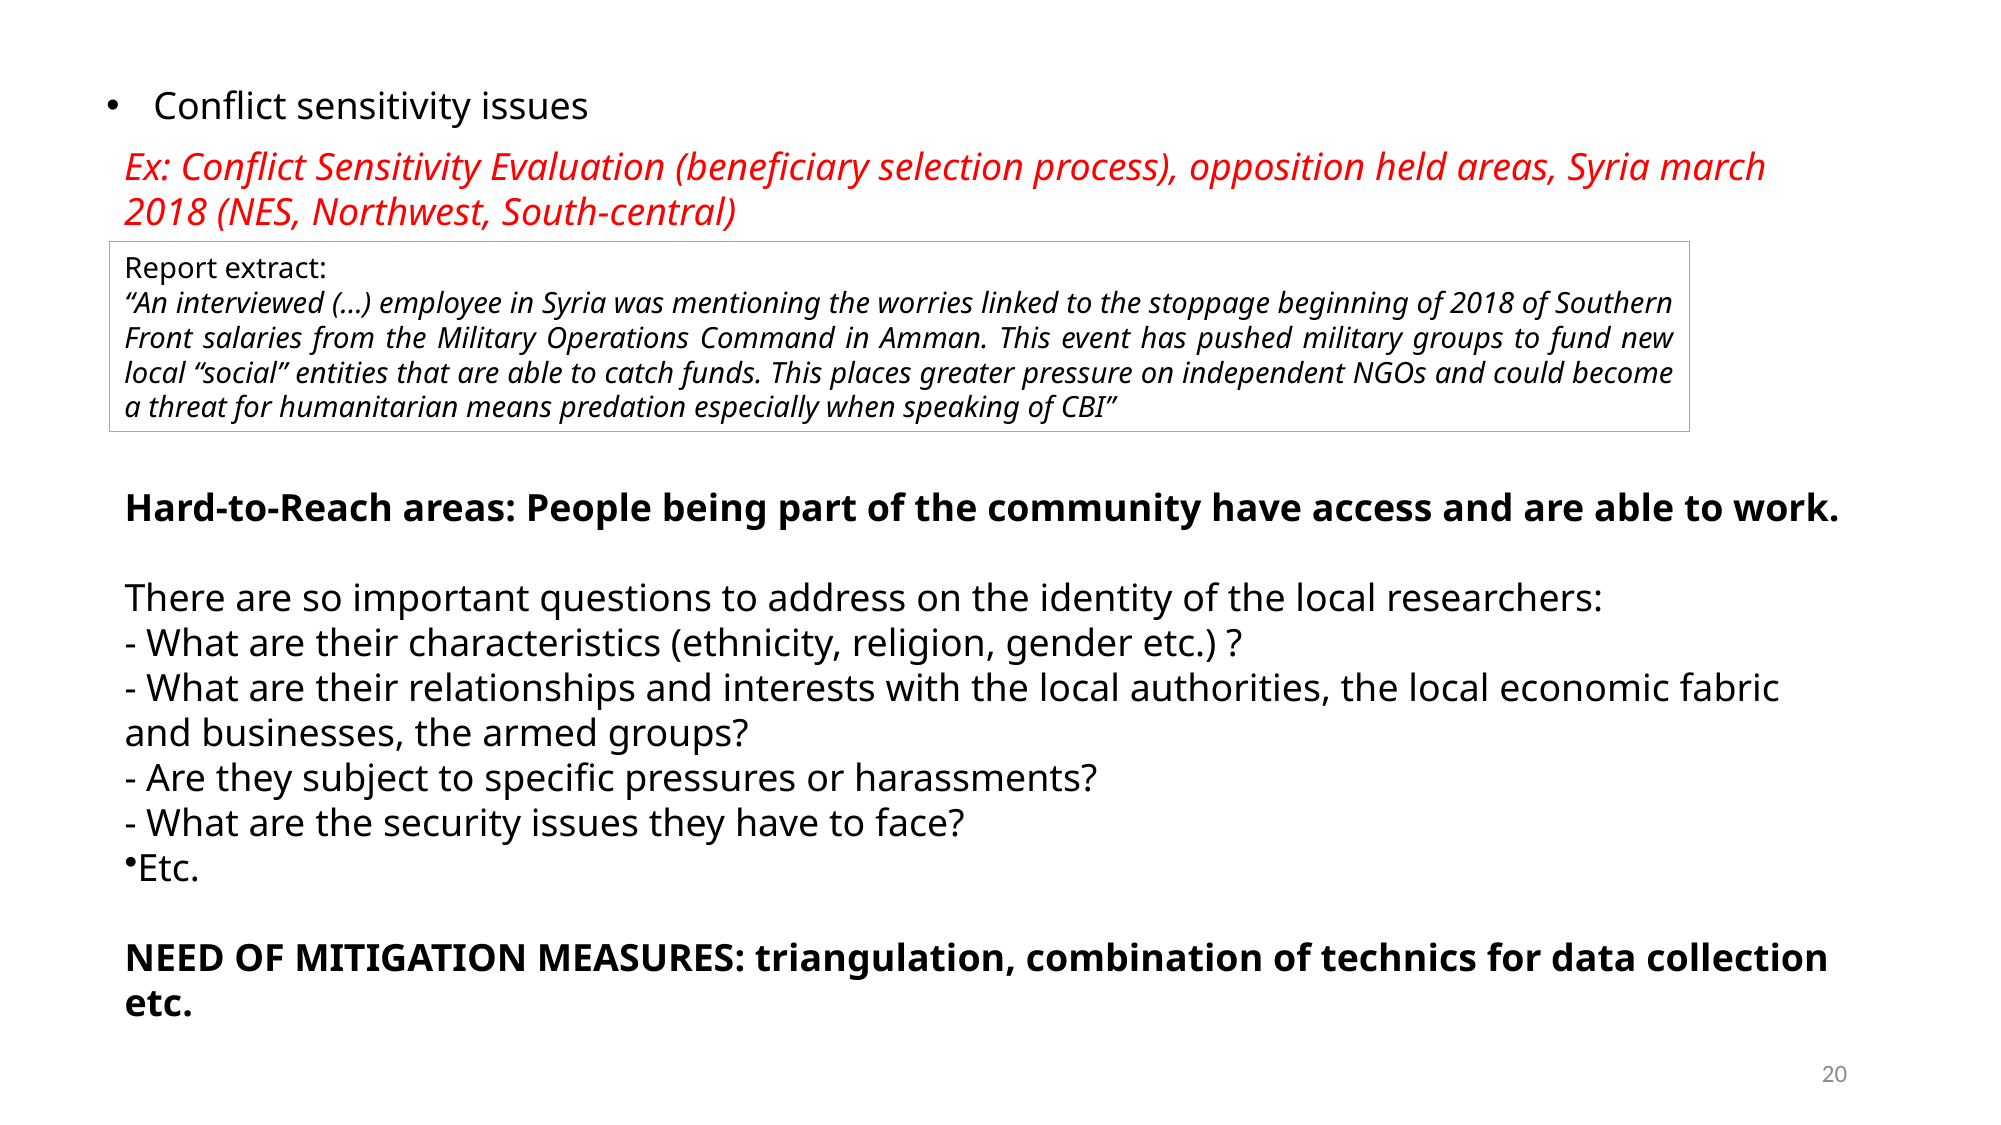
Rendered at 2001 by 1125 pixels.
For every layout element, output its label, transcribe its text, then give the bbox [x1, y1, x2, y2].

text_box Conflict sensitivity issues [91, 74, 1863, 135]
text_box Report extract: “An interviewed (…) employee in Syria was mentioning the worries linked to the stoppage beginning of 2018 of Southern Front salaries from the Military Operations Command in Amman. This event has pushed military groups to fund new local “social” entities that are able to catch funds. This places greater pressure on independent NGOs and could become a threat for humanitarian means predation especially when speaking of CBI” [109, 241, 1690, 432]
text_box Ex: Conflict Sensitivity Evaluation (beneficiary selection process), opposition held areas, Syria march 2018 (NES, Northwest, South-central) [109, 135, 1803, 241]
text_box Hard-to-Reach areas: People being part of the community have access and are able to work. There are so important questions to address on the identity of the local researchers: - What are their characteristics (ethnicity, religion, gender etc.) ? - What are their relationships and interests with the local authorities, the local economic fabric and businesses, the armed groups? - Are they subject to specific pressures or harassments? - What are the security issues they have to face? Etc. NEED OF MITIGATION MEASURES: triangulation, combination of technics for data collection etc. [109, 476, 1863, 1122]
